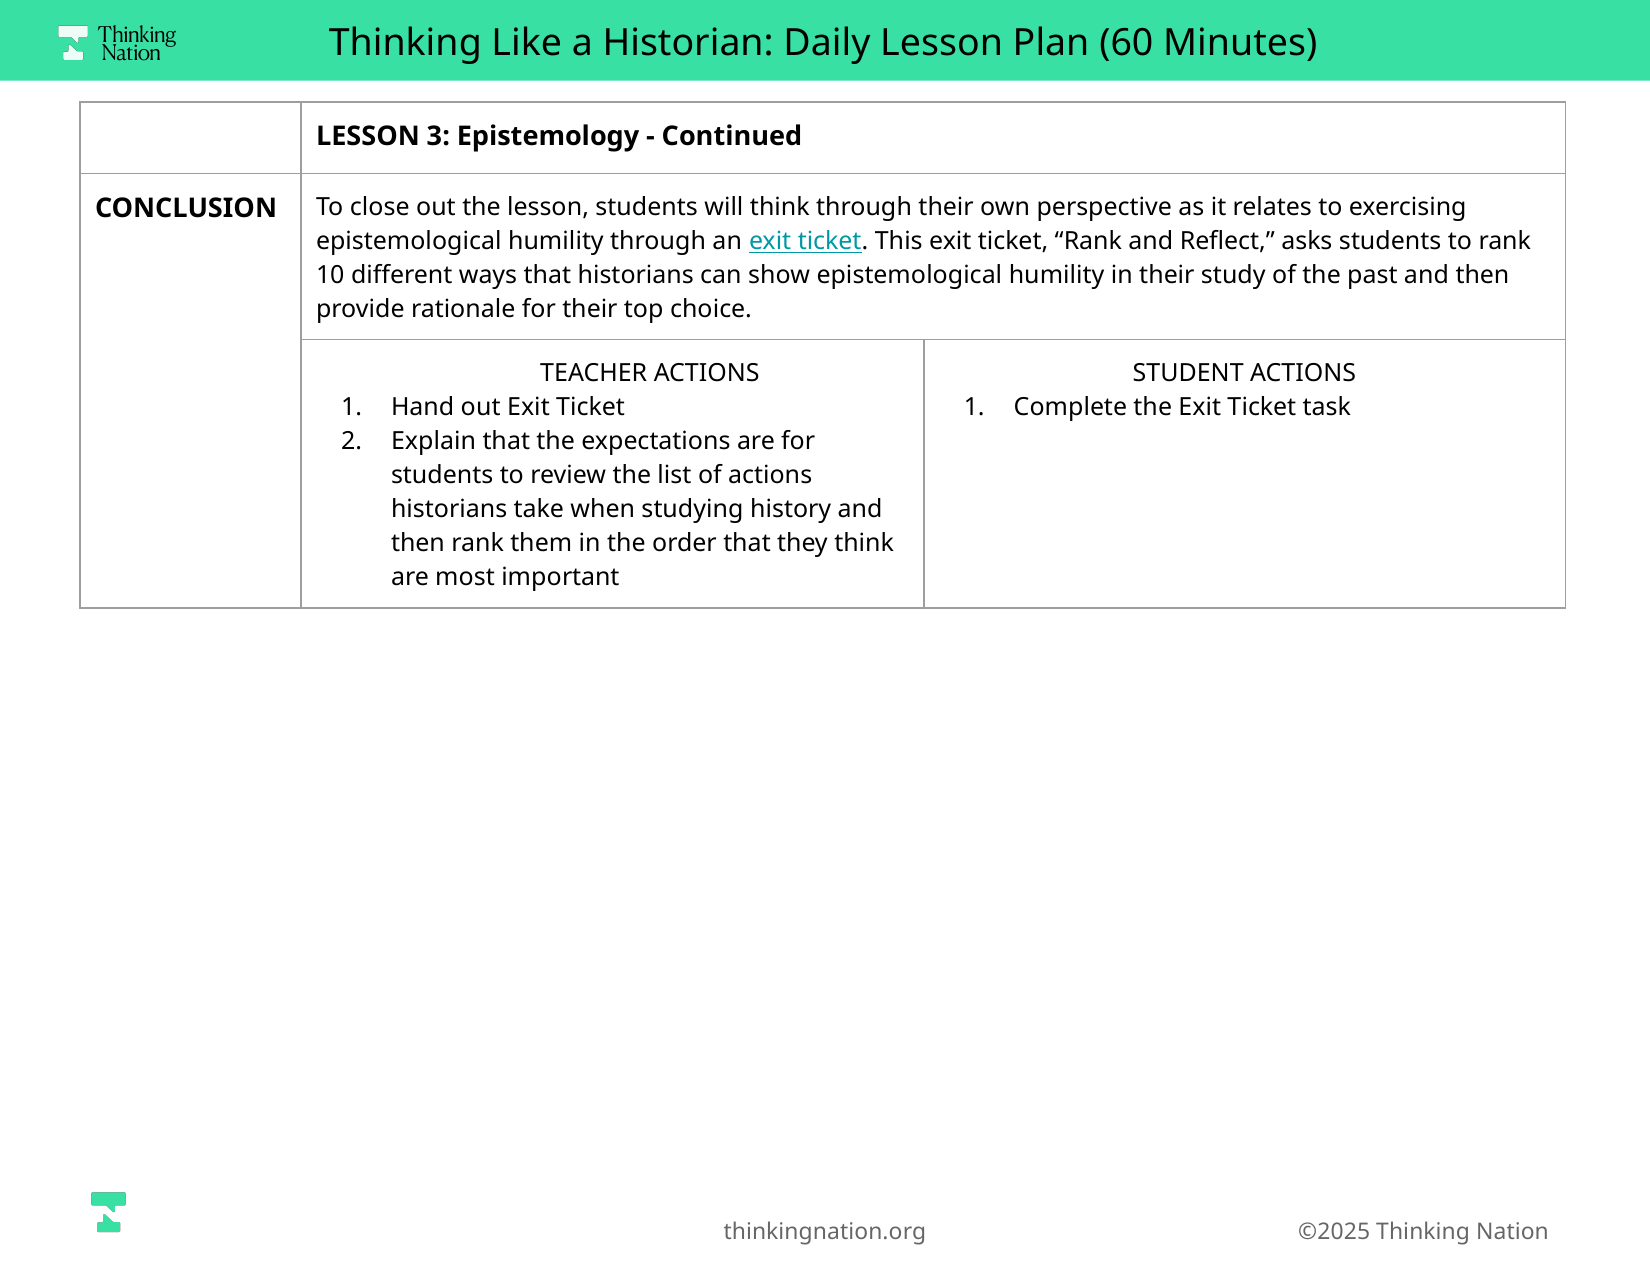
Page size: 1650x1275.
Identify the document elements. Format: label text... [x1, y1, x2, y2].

text_box thinkingnation.org [629, 1200, 1021, 1240]
picture [45, 14, 180, 71]
table_cell TEACHER ACTIONS Hand out Exit Ticket Explain that the expectations are for students to review the list of actions historians take when studying history and then rank them in the order that they think are most important [302, 340, 923, 607]
table_cell To close out the lesson, students will think through their own perspective as it relates to exercising epistemological humility through an exit ticket. This exit ticket, “Rank and Reflect,” asks students to rank 10 different ways that historians can show epistemological humility in their study of the past and then provide rationale for their top choice. [302, 174, 1565, 339]
text_box ©2025 Thinking Nation [1174, 1200, 1566, 1240]
table_header LESSON 3: Epistemology - Continued [302, 103, 1565, 173]
table_cell STUDENT ACTIONS Complete the Exit Ticket task [925, 340, 1565, 607]
table_header [81, 103, 300, 173]
picture [80, 1184, 136, 1240]
text_box Thinking Like a Historian: Daily Lesson Plan (60 Minutes) [0, 0, 1650, 81]
table_cell CONCLUSION [81, 174, 300, 607]
